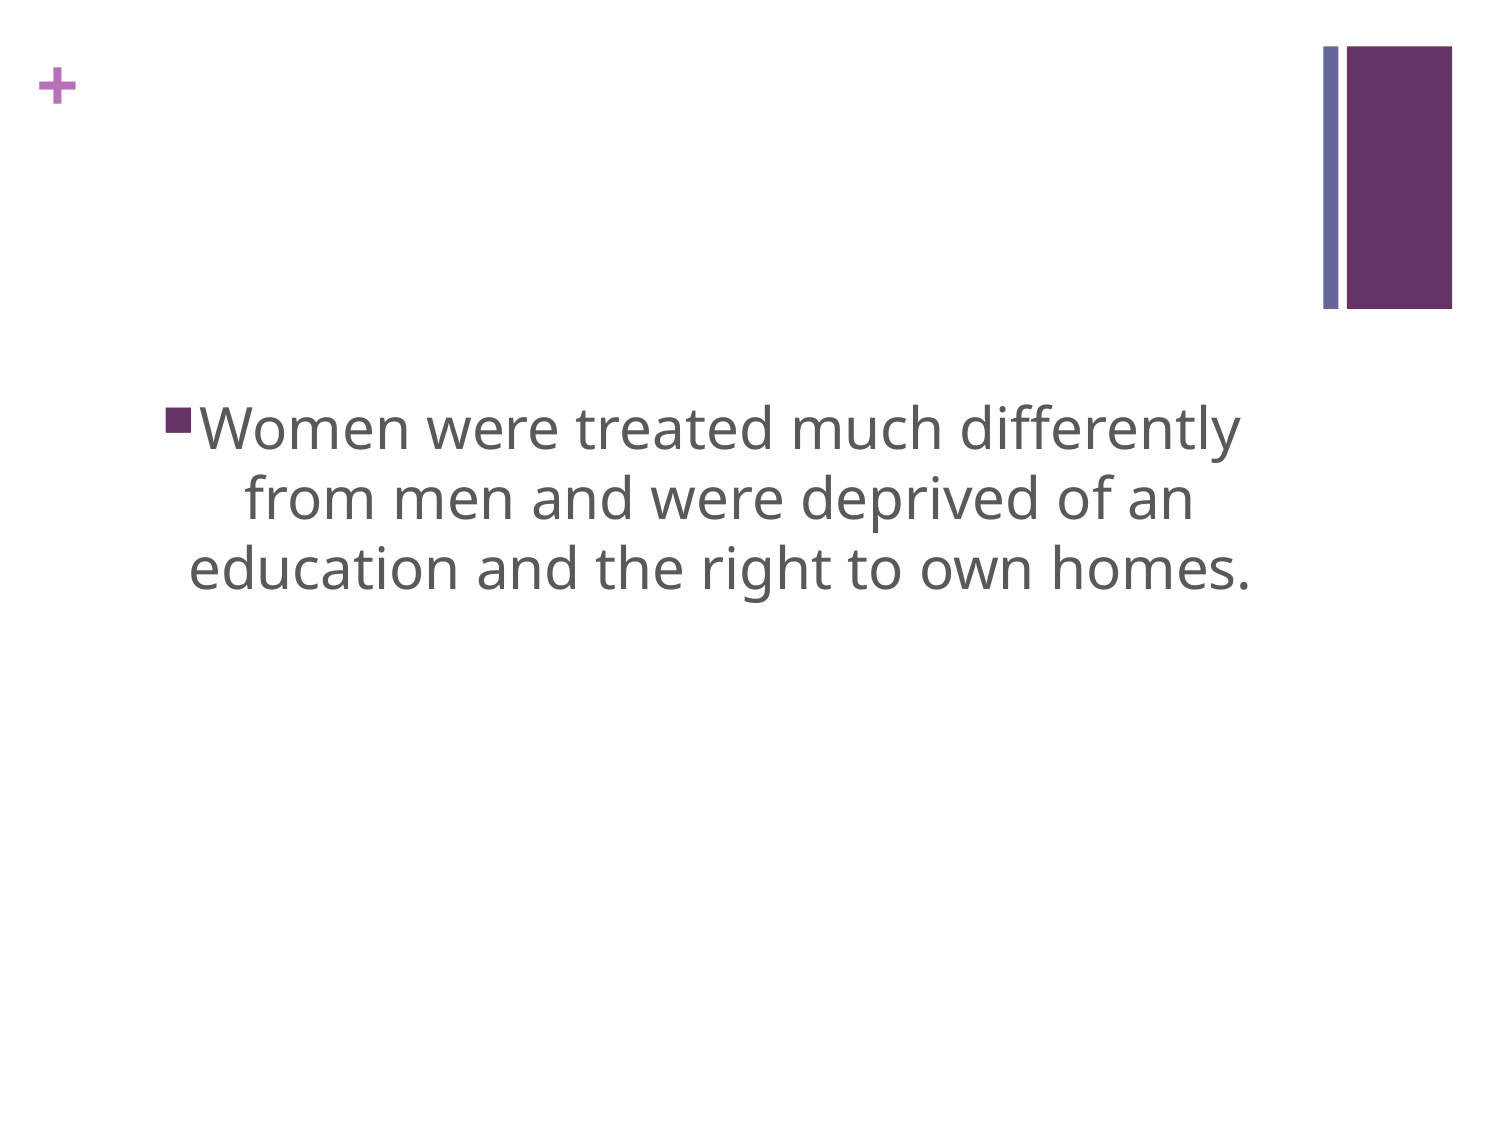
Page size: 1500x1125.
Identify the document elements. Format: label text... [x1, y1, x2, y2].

list Women were treated much differently from men and were deprived of an education and the right to own homes. [81, 79, 1322, 1005]
